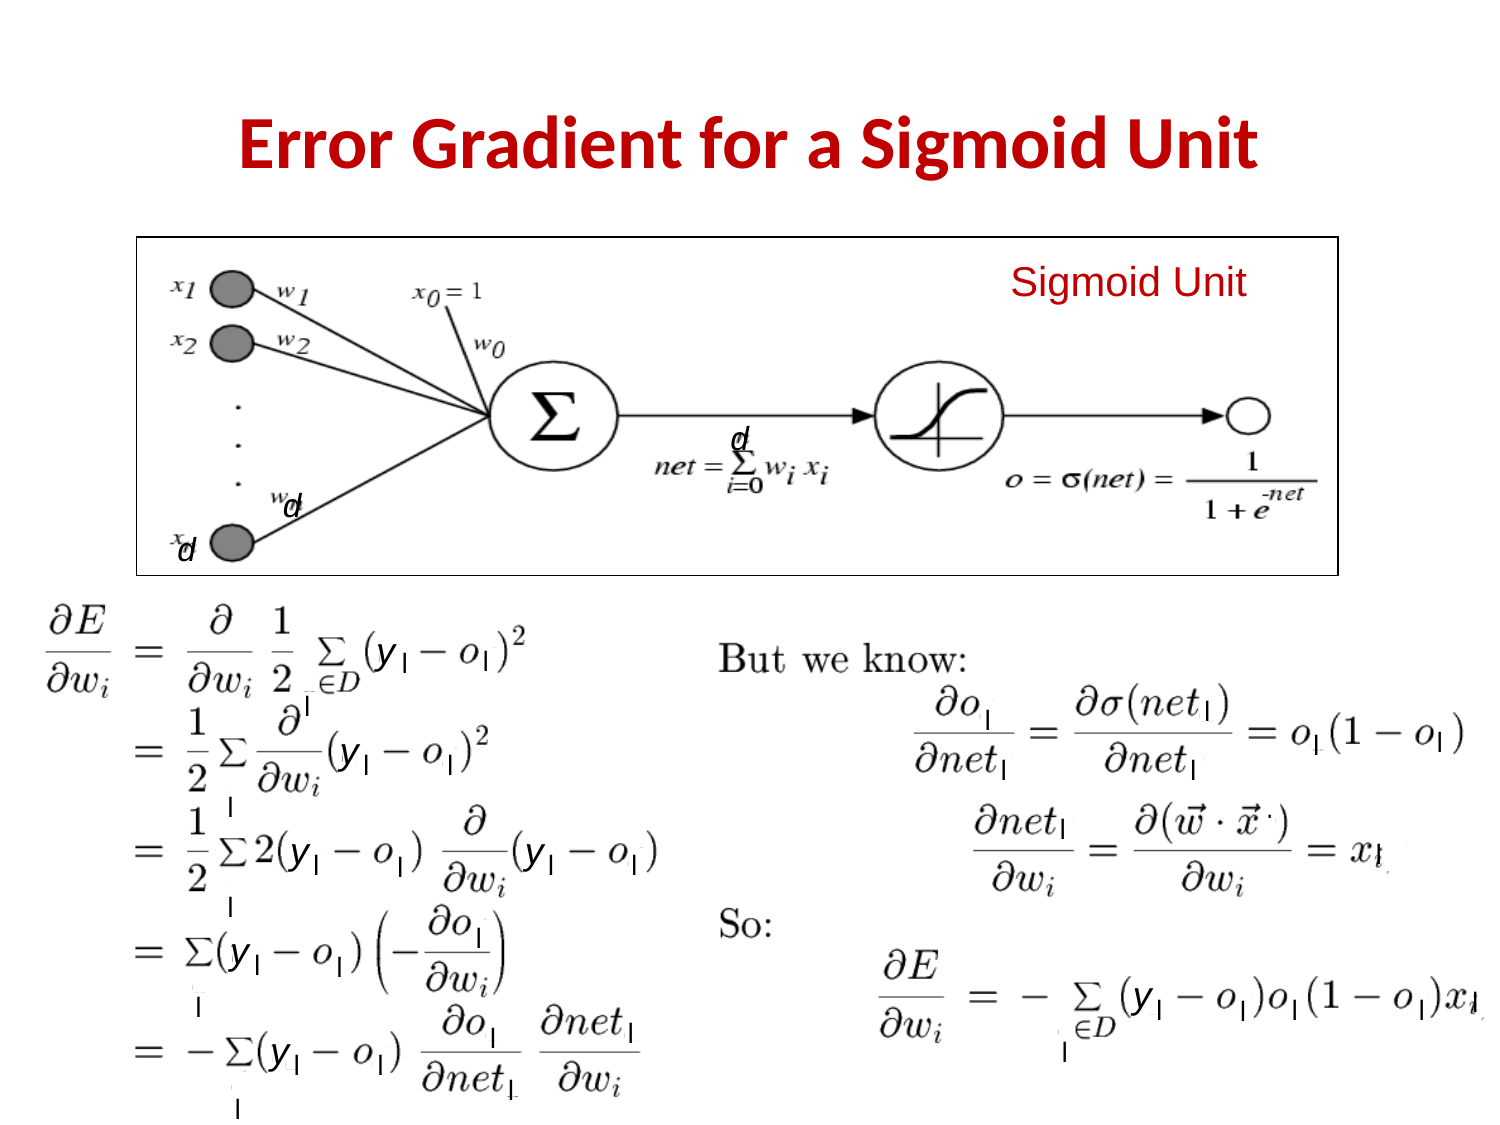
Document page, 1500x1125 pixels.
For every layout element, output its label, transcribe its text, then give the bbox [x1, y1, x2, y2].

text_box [137, 237, 1338, 576]
title Error Gradient for a Sigmoid Unit [75, 45, 1425, 233]
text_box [12, 549, 892, 1108]
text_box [699, 637, 1500, 1063]
